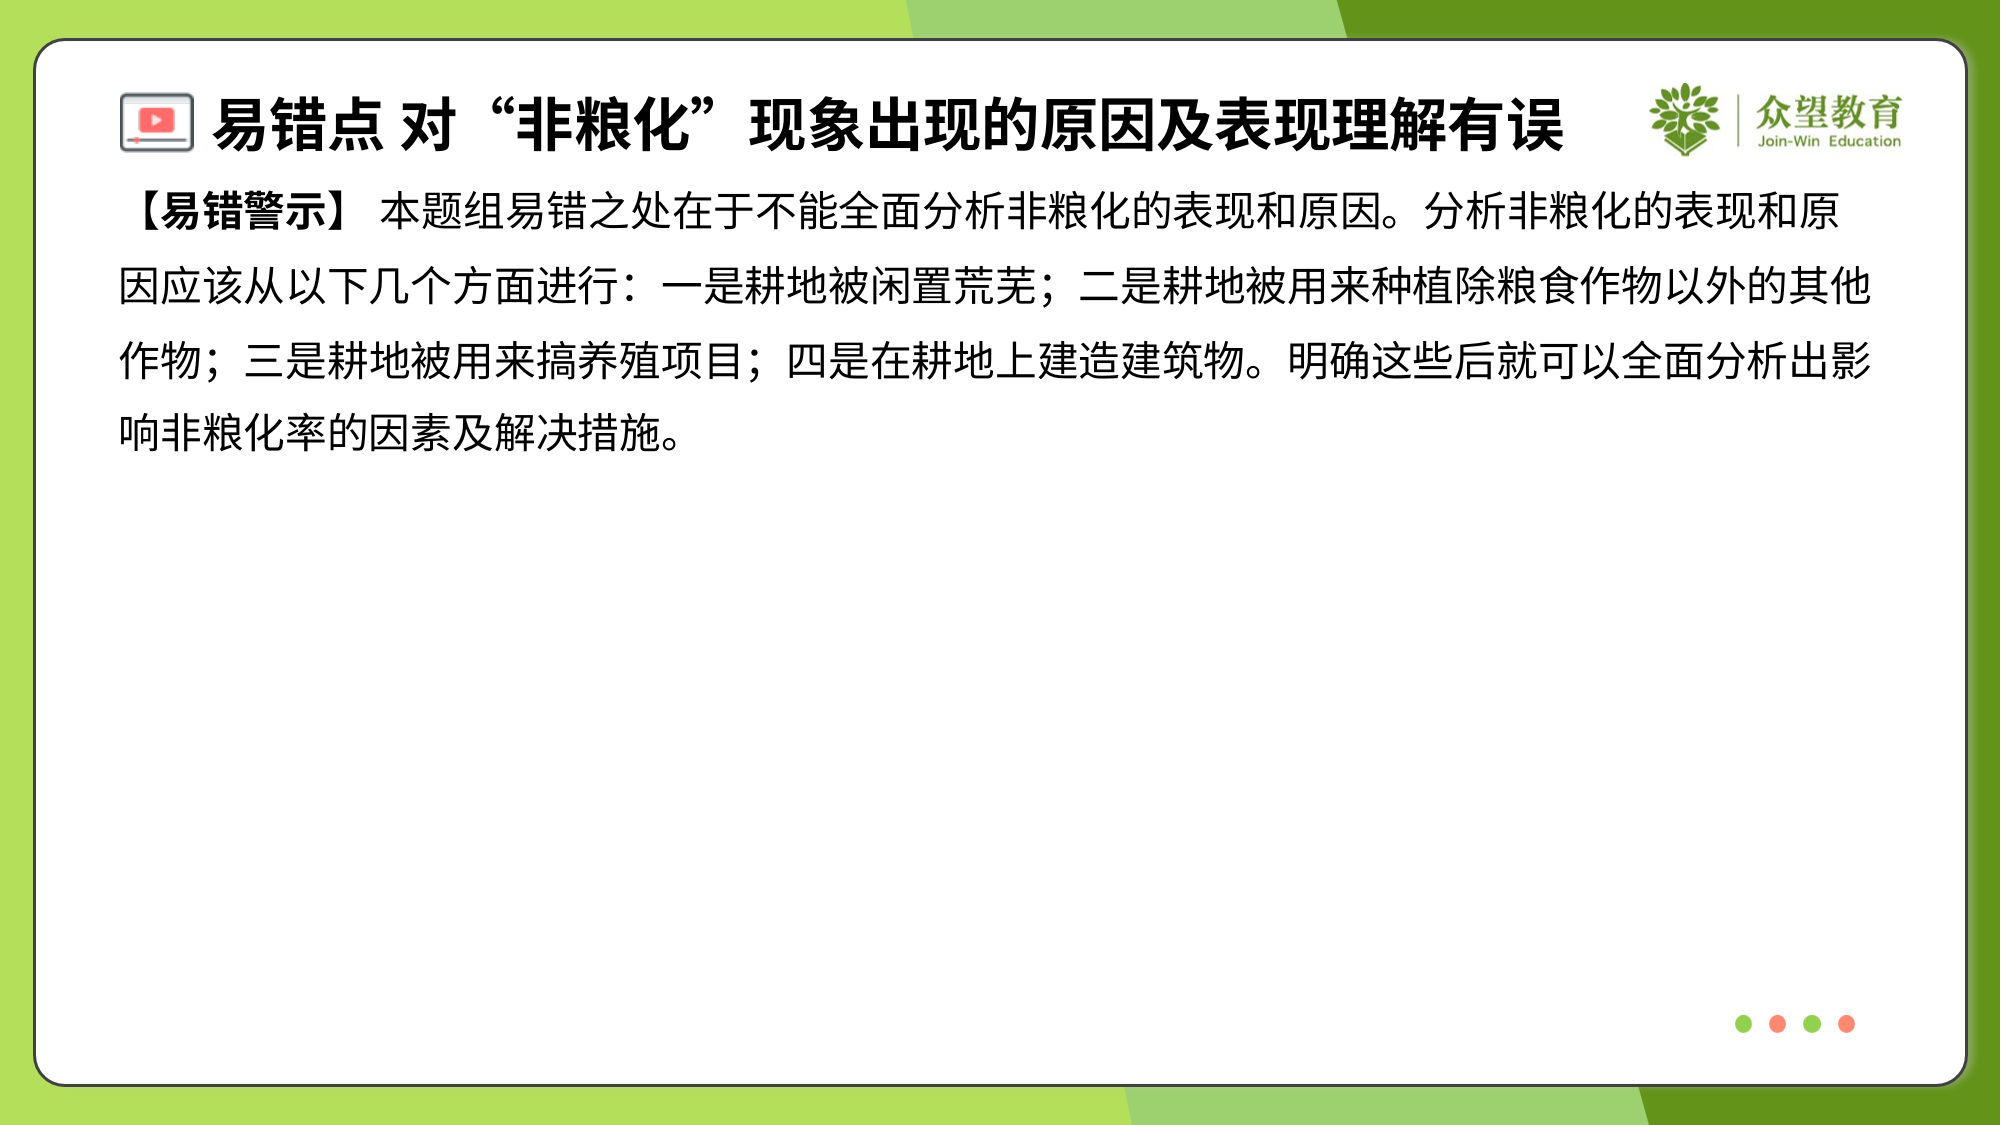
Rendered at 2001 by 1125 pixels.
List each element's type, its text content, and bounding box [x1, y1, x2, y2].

text_box 【易错警示】 本题组易错之处在于不能全面分析非粮化的表现和原因。分析非粮化的表现和原 因应该从以下几个方面进行：一是耕地被闲置荒芜；二是耕地被用来种植除粮食作物以外的其他 作物；三是耕地被用来搞养殖项目；四是在耕地上建造建筑物。明确这些后就可以全面分析出影 响非粮化率的因素及解决措施。 [118, 159, 1883, 450]
picture [0, 0, 2000, 1125]
